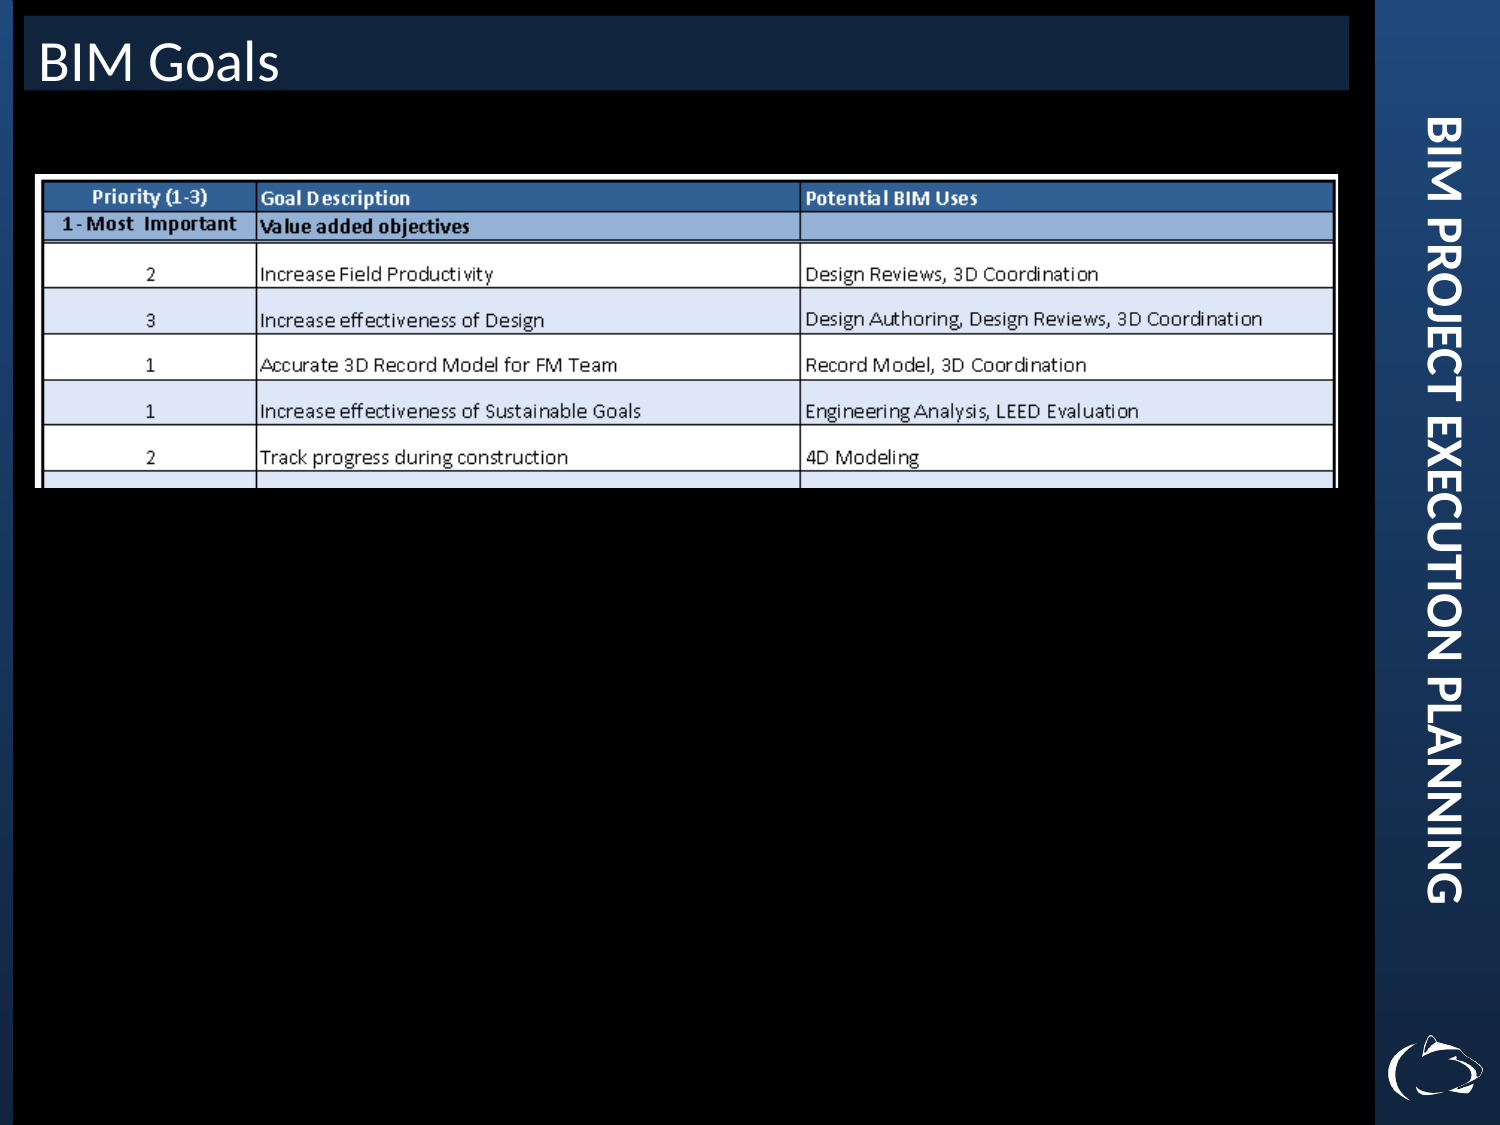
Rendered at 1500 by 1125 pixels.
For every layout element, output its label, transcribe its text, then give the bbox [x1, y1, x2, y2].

picture [34, 174, 1339, 488]
text_box BIM Goals [24, 15, 1349, 91]
picture [1374, 1026, 1500, 1113]
